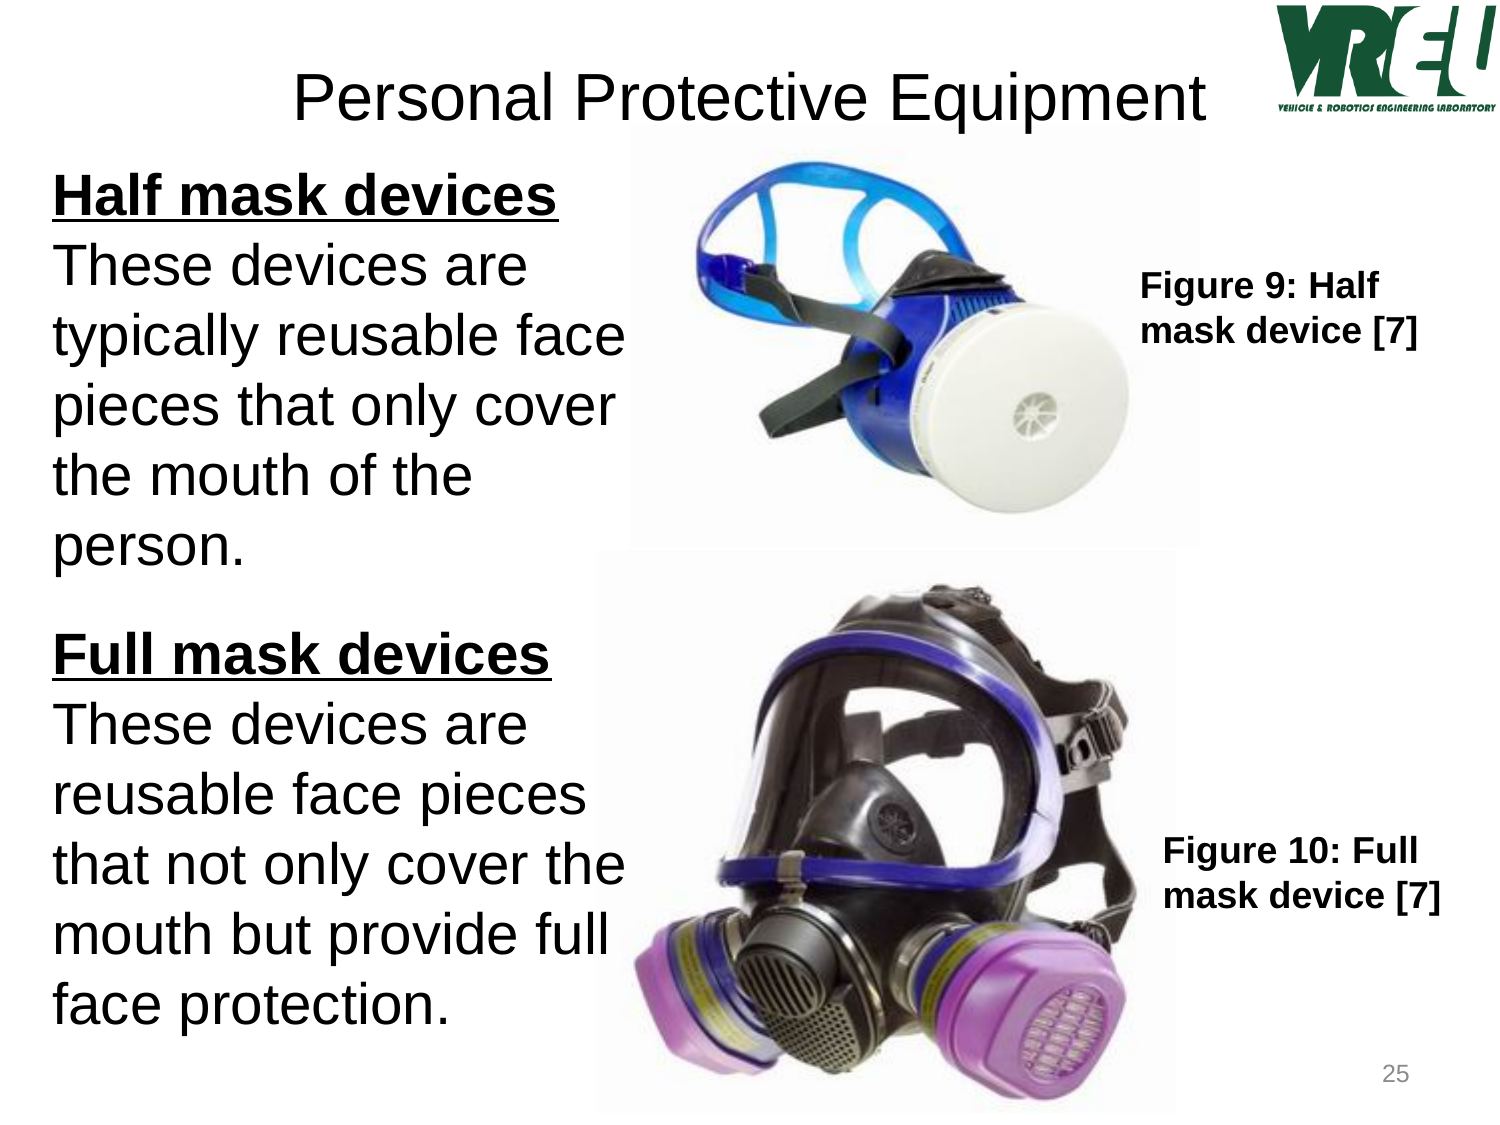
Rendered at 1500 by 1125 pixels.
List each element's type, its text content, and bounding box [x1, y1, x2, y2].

slide_number 25 [1180, 1042, 1425, 1103]
picture [596, 124, 1201, 1113]
text_box Half mask devices These devices are typically reusable face pieces that only cover the mouth of the person. [37, 171, 625, 585]
text_box Personal Protective Equipment [0, 45, 1500, 171]
text_box Figure 10: Full mask device [7] [1180, 818, 1459, 924]
text_box Figure 9: Half mask device [7] [1205, 253, 1436, 359]
text_box Full mask devices These devices are reusable face pieces that not only cover the mouth but provide full face protection. [37, 608, 591, 1044]
picture [1271, 0, 1500, 45]
